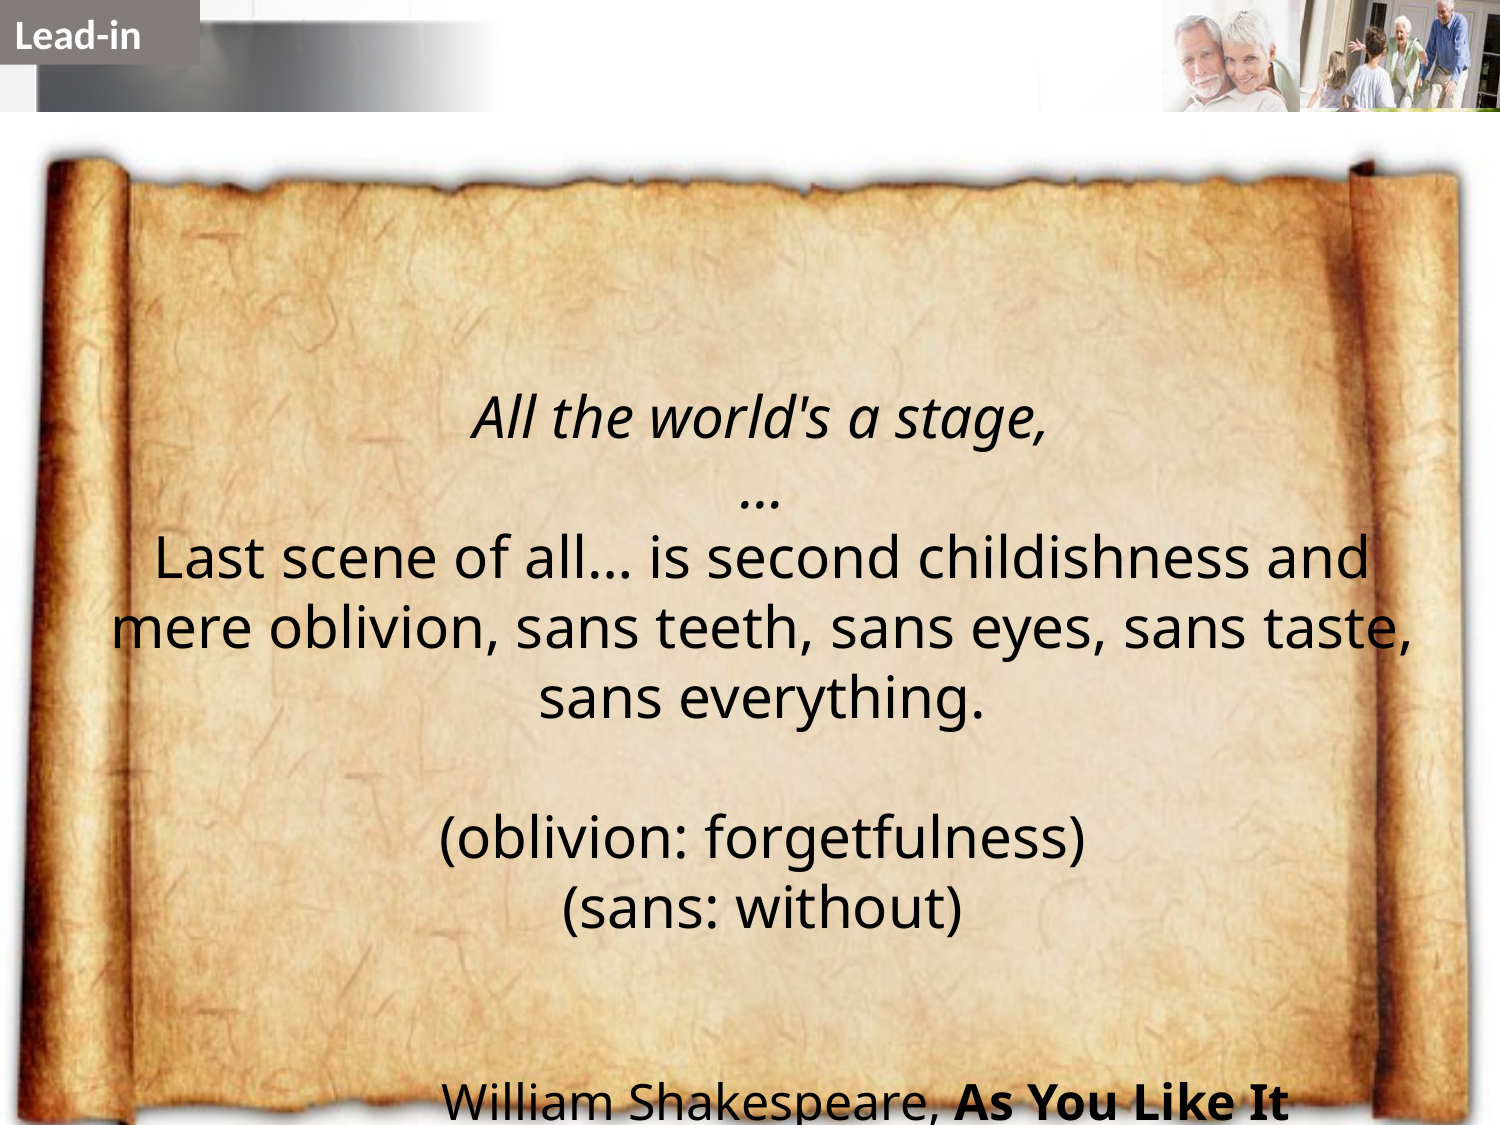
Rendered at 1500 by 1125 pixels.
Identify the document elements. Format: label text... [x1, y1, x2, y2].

text_box Lead-in [0, 0, 200, 65]
picture [0, 0, 1500, 1125]
